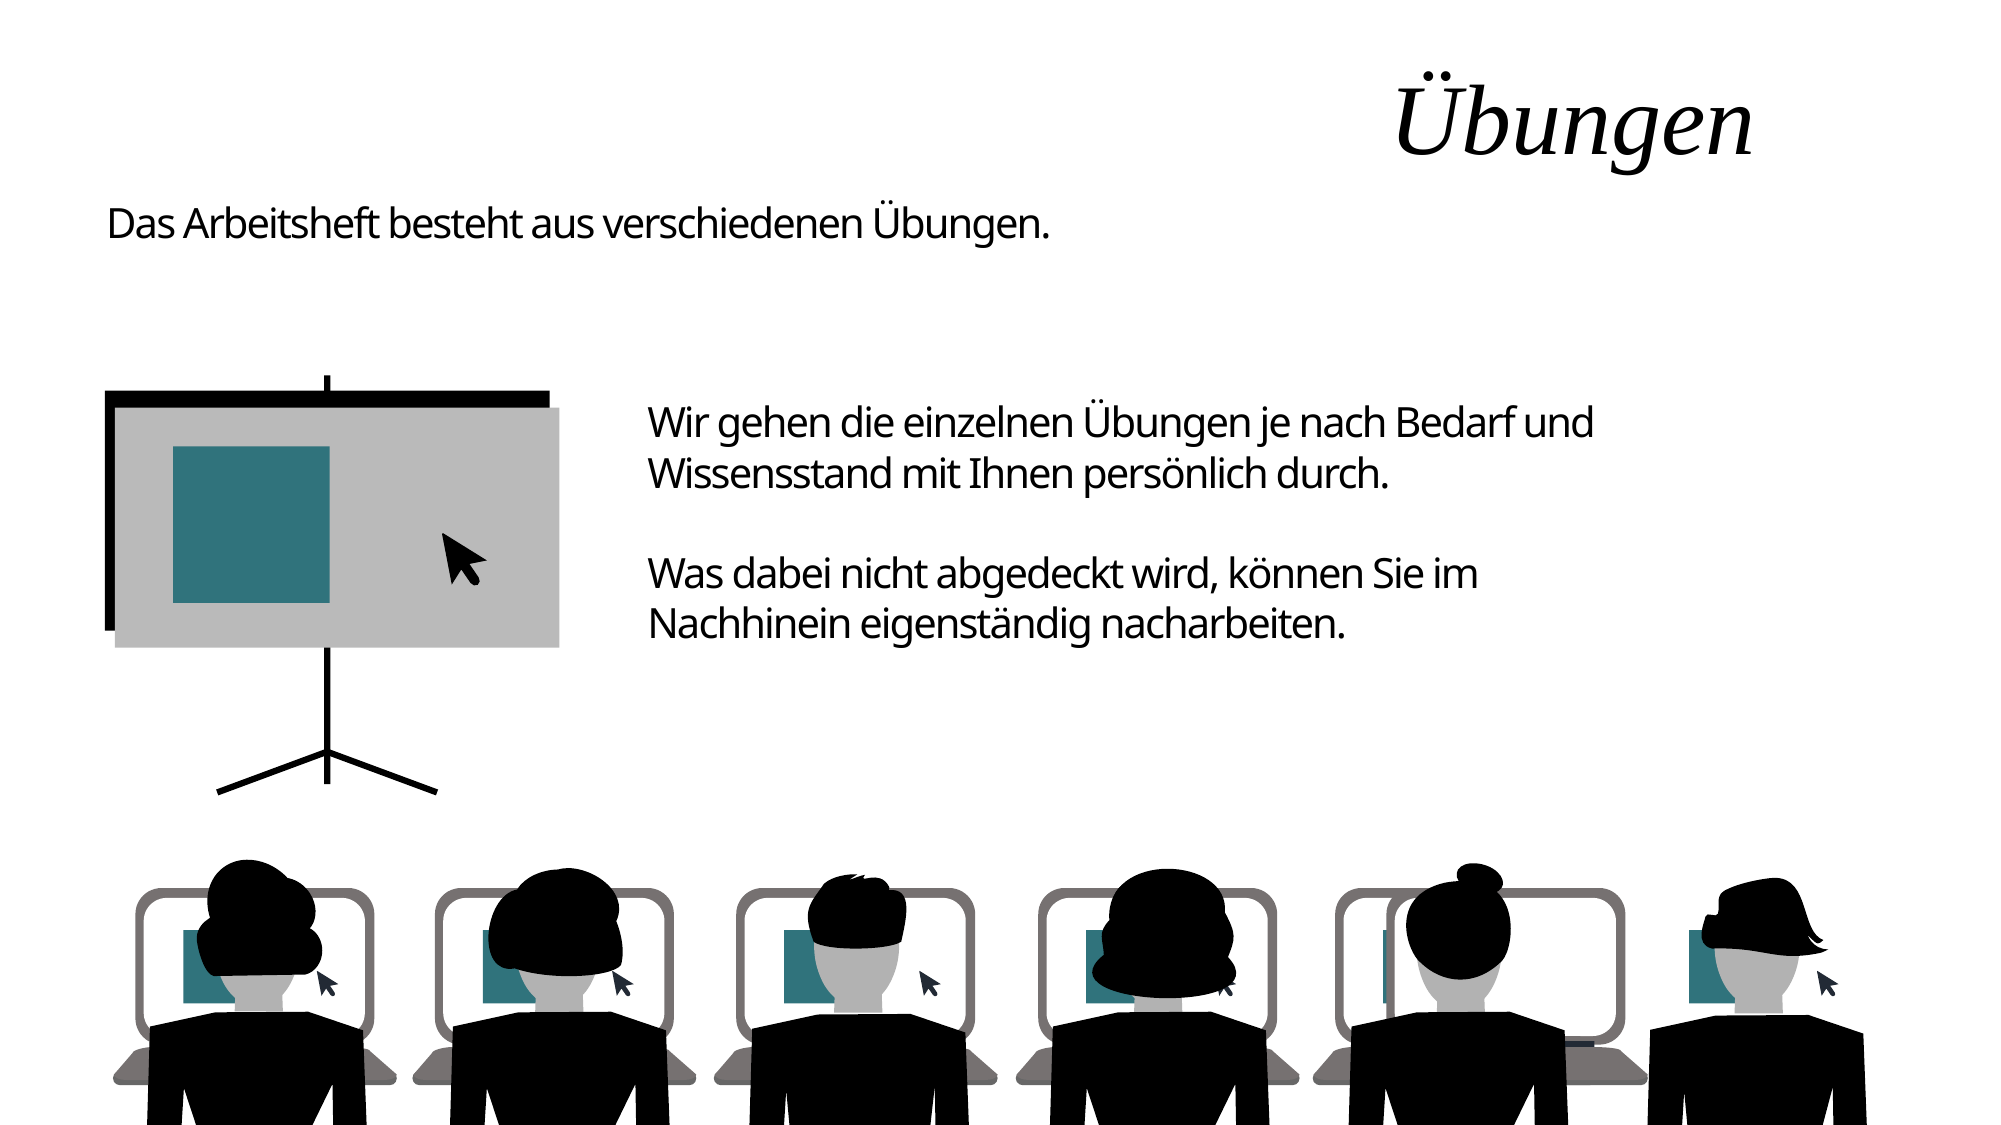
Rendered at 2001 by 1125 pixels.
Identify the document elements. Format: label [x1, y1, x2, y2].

text_box [94, 41, 2000, 1125]
